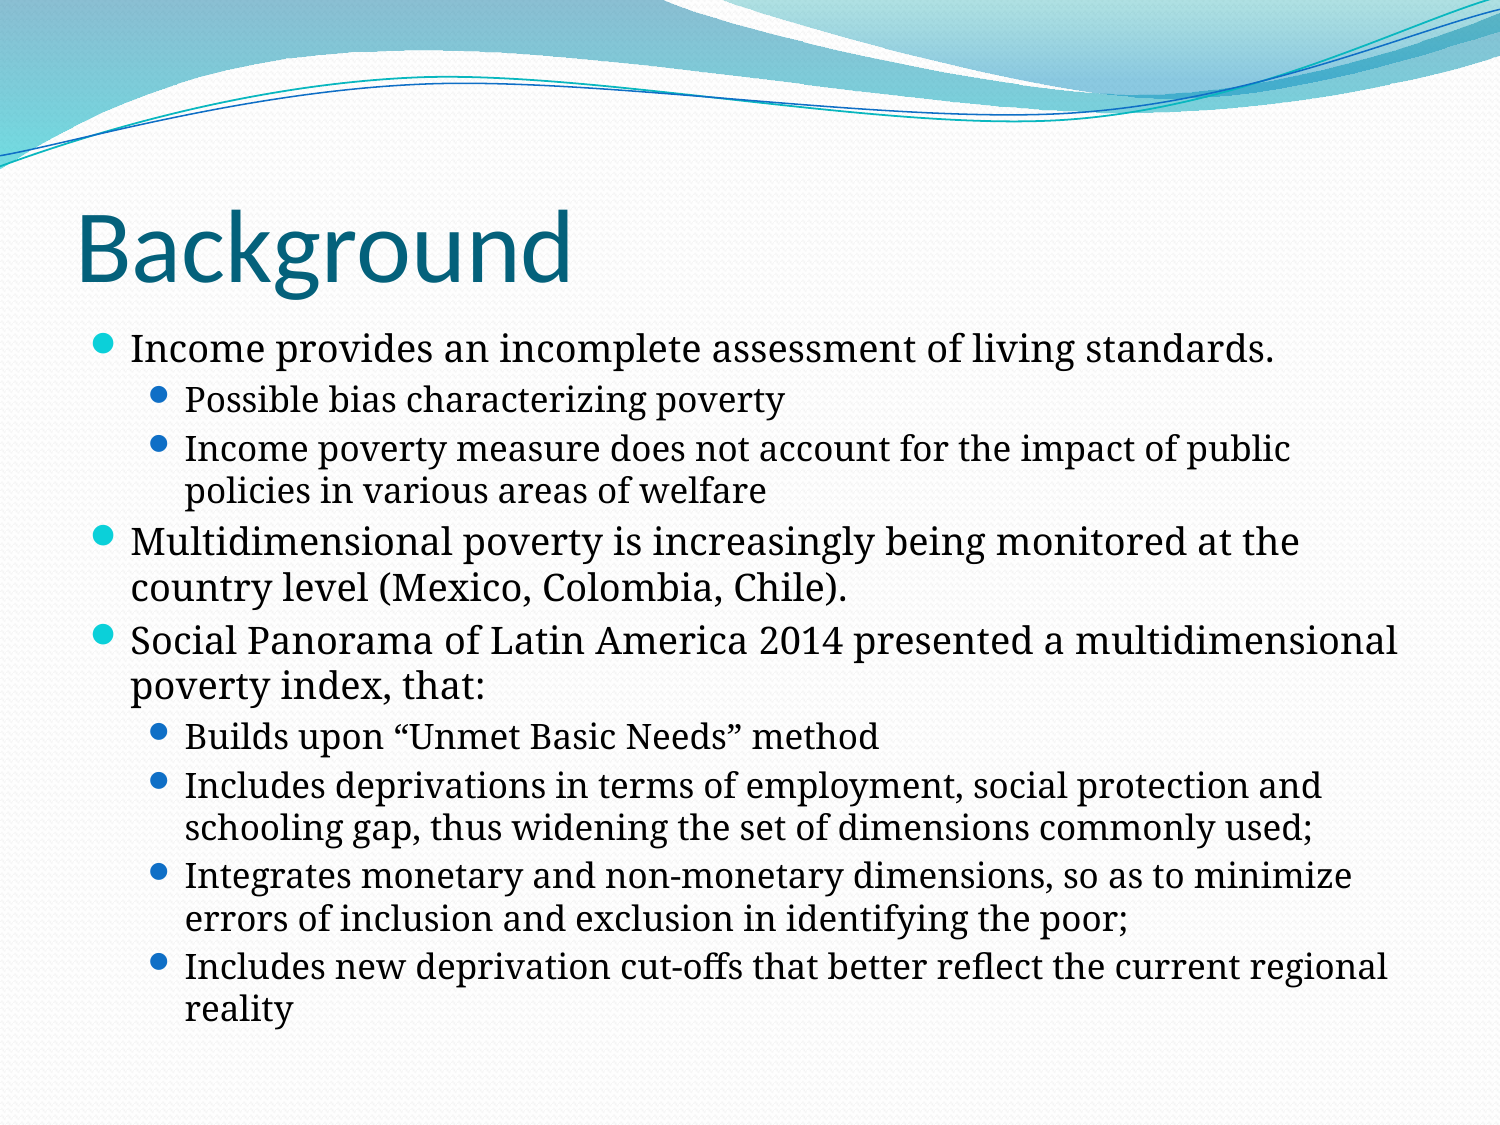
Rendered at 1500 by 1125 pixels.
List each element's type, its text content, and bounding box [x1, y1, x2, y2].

list Income provides an incomplete assessment of living standards. Possible bias characterizing poverty Income poverty measure does not account for the impact of public policies in various areas of welfare Multidimensional poverty is increasingly being monitored at the country level (Mexico, Colombia, Chile). Social Panorama of Latin America 2014 presented a multidimensional poverty index, that: Builds upon “Unmet Basic Needs” method Includes deprivations in terms of employment, social protection and schooling gap, thus widening the set of dimensions commonly used; Integrates monetary and non-monetary dimensions, so as to minimize errors of inclusion and exclusion in identifying the poor; Includes new deprivation cut-offs that better reflect the current regional reality [75, 317, 1425, 1038]
title Background [75, 115, 1425, 303]
